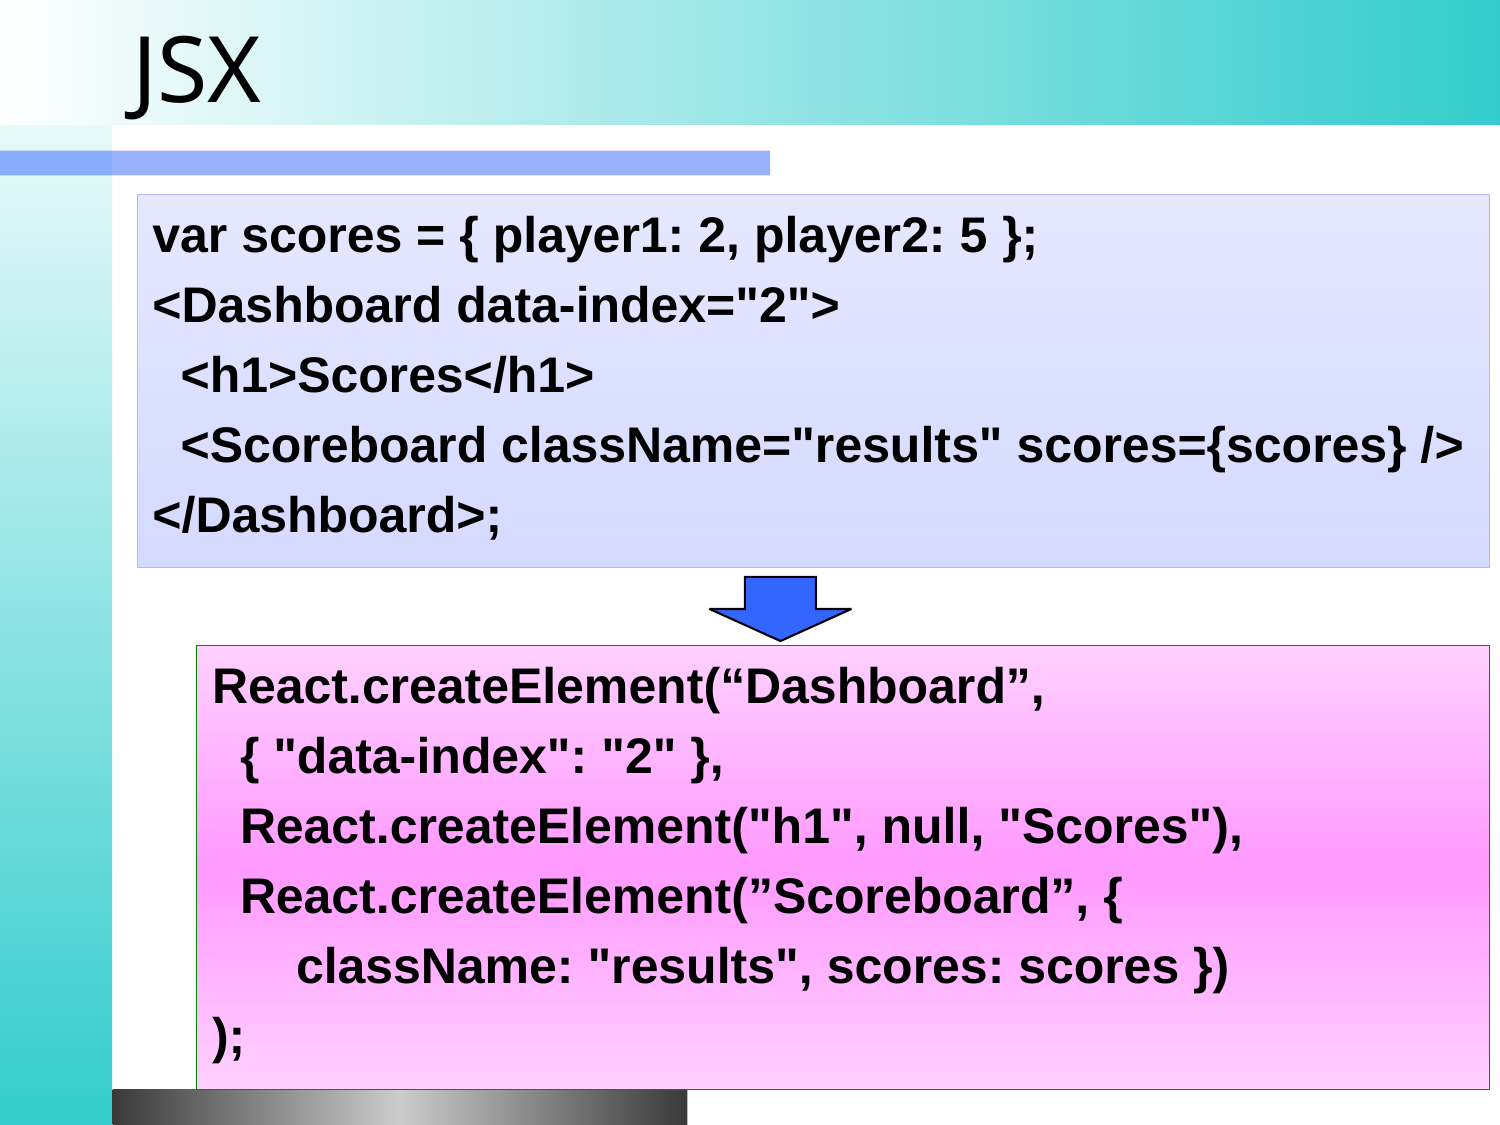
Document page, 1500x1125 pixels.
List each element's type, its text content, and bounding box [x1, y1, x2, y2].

text_box var scores = { player1: 2, player2: 5 }; <Dashboard data-index="2"> <h1>Scores</h1> <Scoreboard className="results" scores={scores} /> </Dashboard>; [137, 194, 1490, 568]
text_box JSX [117, 2, 1395, 129]
text_box [709, 576, 852, 642]
text_box React.createElement(“Dashboard”, { "data-index": "2" }, React.createElement("h1", null, "Scores"), React.createElement(”Scoreboard”, { className: "results", scores: scores }) ); [196, 645, 1490, 1090]
